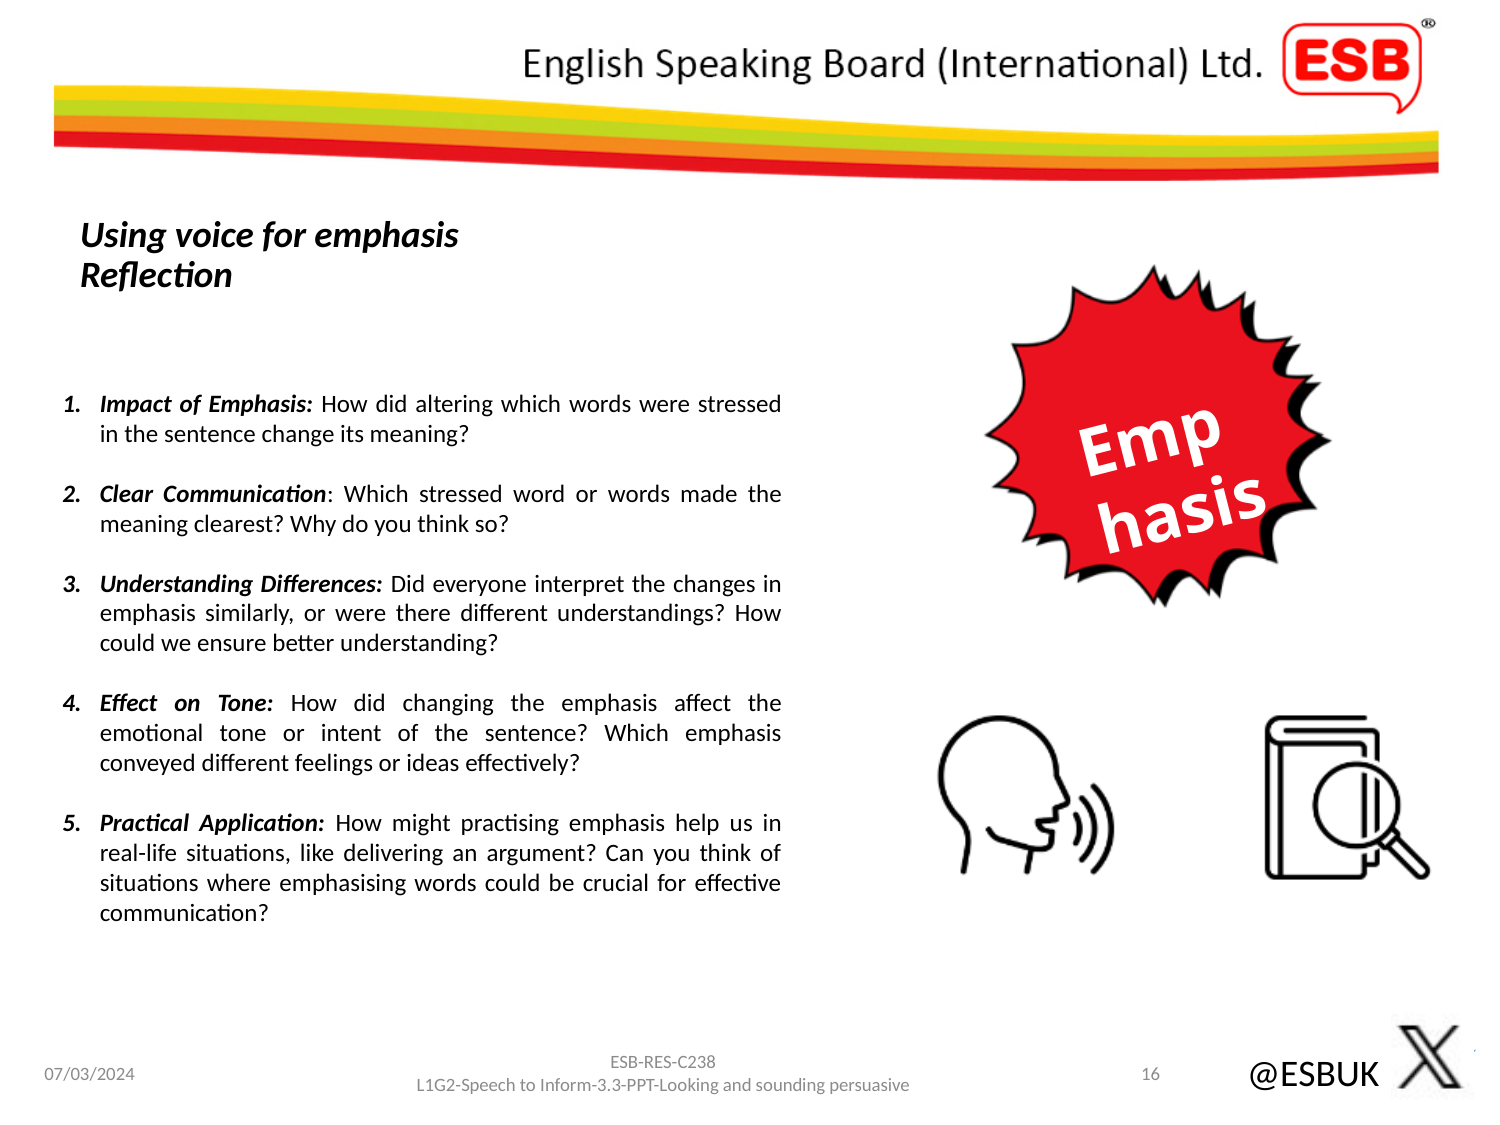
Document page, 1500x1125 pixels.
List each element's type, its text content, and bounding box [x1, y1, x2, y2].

footer ESB-RES-C238 L1G2-Speech to Inform-3.3-PPT-Looking and sounding persuasive [395, 1042, 930, 1103]
text_box Impact of Emphasis: How did altering which words were stressed in the sentence change its meaning? Clear Communication: Which stressed word or words made the meaning clearest? Why do you think so? Understanding Differences: Did everyone interpret the changes in emphasis similarly, or were there different understandings? How could we ensure better understanding? Effect on Tone: How did changing the emphasis affect the emotional tone or intent of the sentence? Which emphasis conveyed different feelings or ideas effectively? Practical Application: How might practising emphasis help us in real-life situations, like delivering an argument? Can you think of situations where emphasising words could be crucial for effective communication? [47, 380, 798, 934]
picture [1248, 686, 1449, 909]
title Using voice for emphasis Reflection [64, 208, 1359, 304]
picture [0, 0, 1500, 189]
picture [1391, 1013, 1476, 1102]
slide_number 16 [930, 1042, 1176, 1103]
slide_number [29, 1042, 367, 1103]
picture [914, 686, 1155, 916]
picture [959, 241, 1350, 620]
